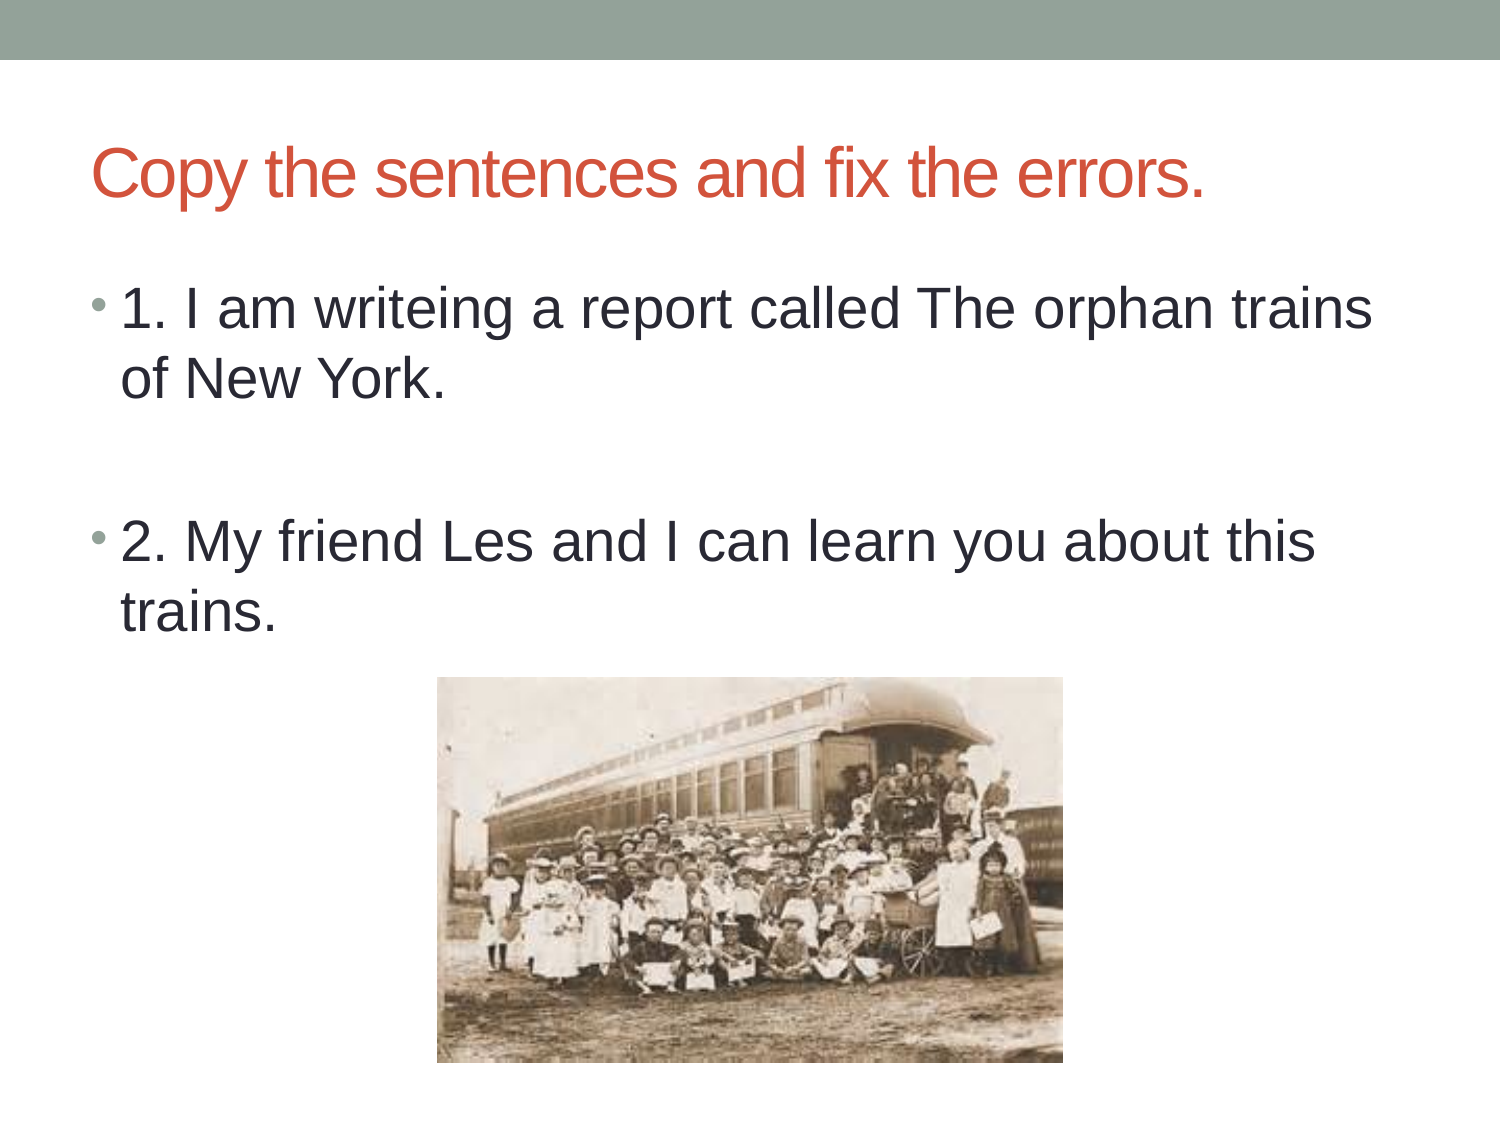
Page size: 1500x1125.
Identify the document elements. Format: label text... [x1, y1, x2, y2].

list 1. I am writeing a report called The orphan trains of New York. 2. My friend Les and I can learn you about this trains. [75, 262, 1425, 1063]
title Copy the sentences and fix the errors. [75, 87, 1425, 250]
picture [437, 676, 1063, 1063]
